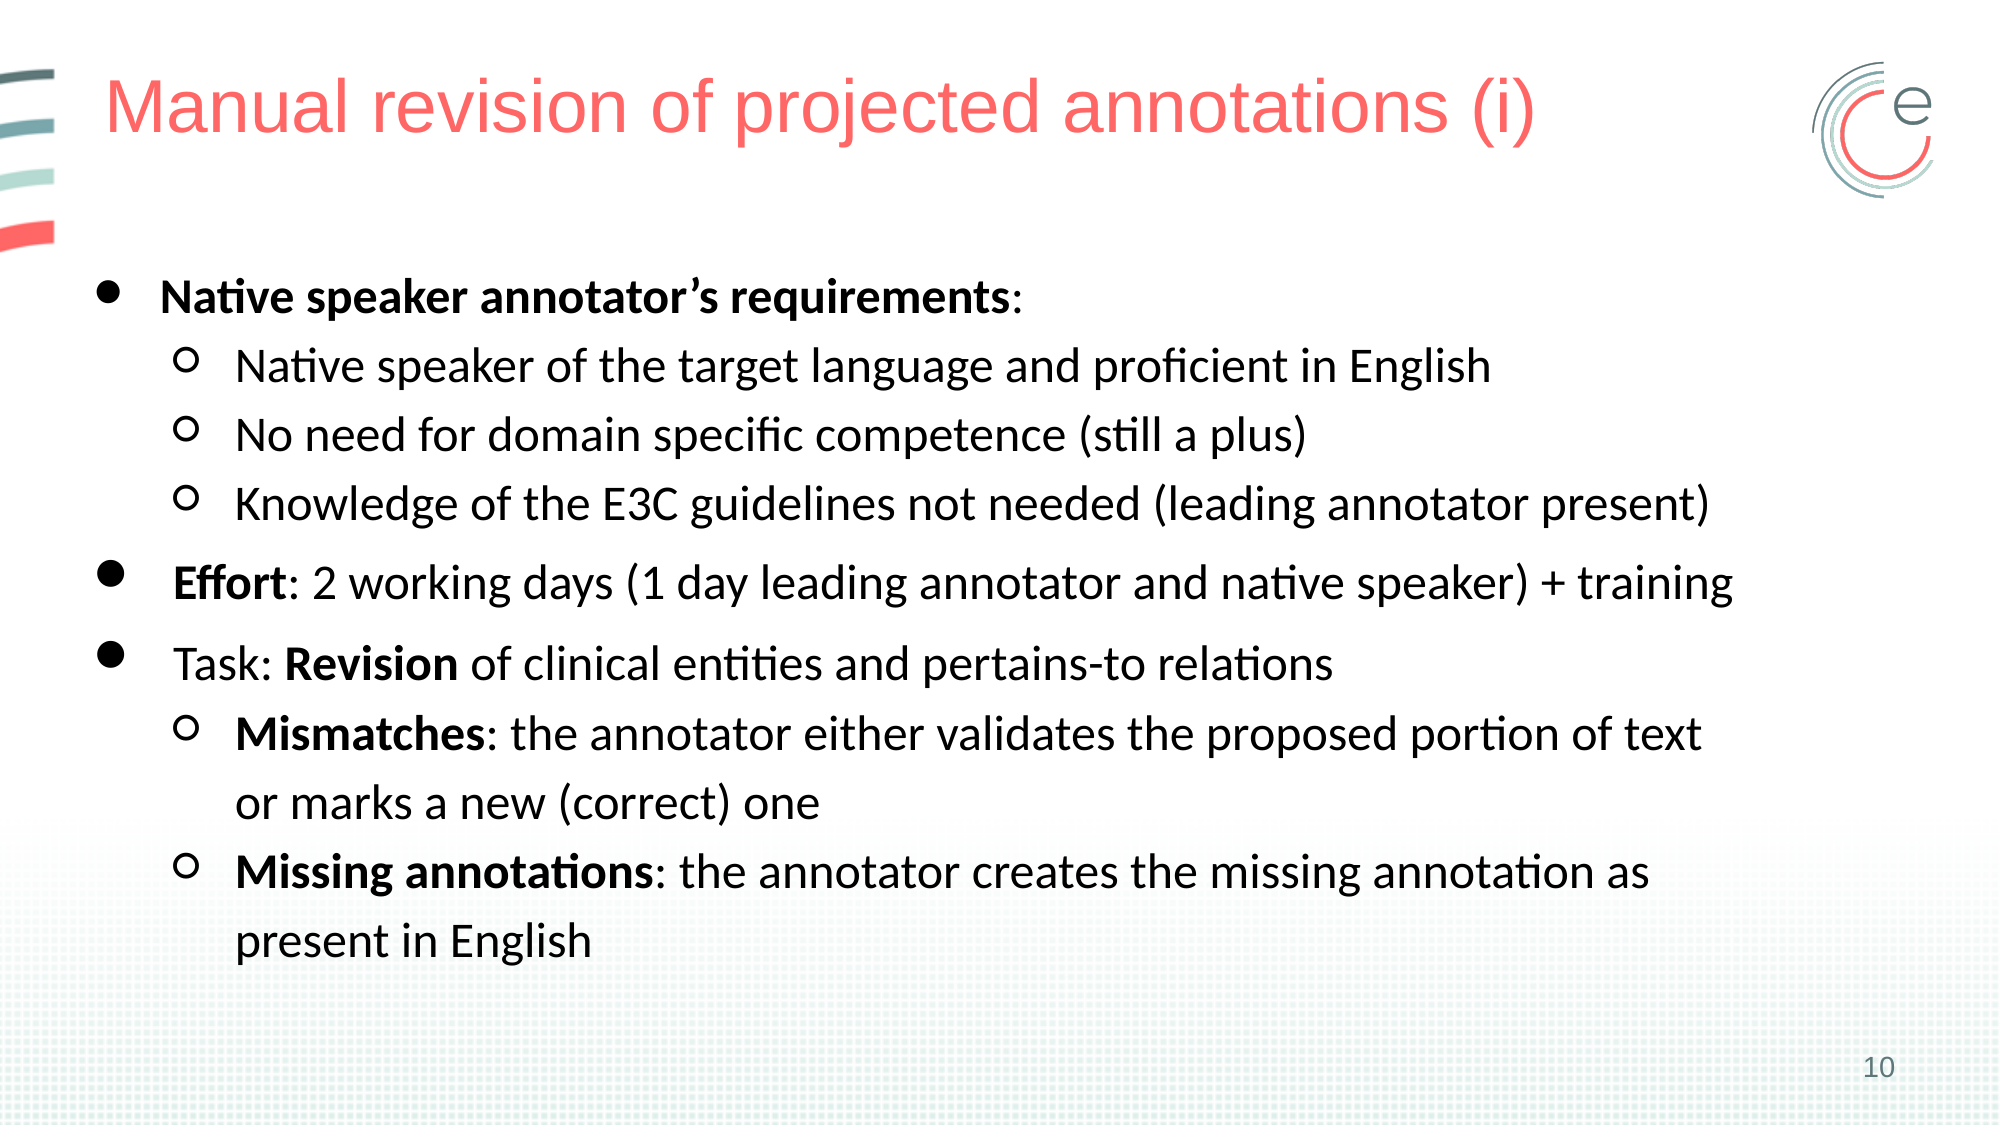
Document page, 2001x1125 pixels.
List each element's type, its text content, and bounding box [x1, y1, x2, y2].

text_box Native speaker annotator’s requirements: Native speaker of the target language and proficient in English No need for domain specific competence (still a plus) Knowledge of the E3C guidelines not needed (leading annotator present) Effort: 2 working days (1 day leading annotator and native speaker) + training Task: Revision of clinical entities and pertains-to relations Mismatches: the annotator either validates the proposed portion of text or marks a new (correct) one Missing annotations: the annotator creates the missing annotation as present in English [69, 239, 1760, 983]
title Manual revision of projected annotations (i) [89, 59, 1715, 239]
picture [0, 0, 2001, 1125]
